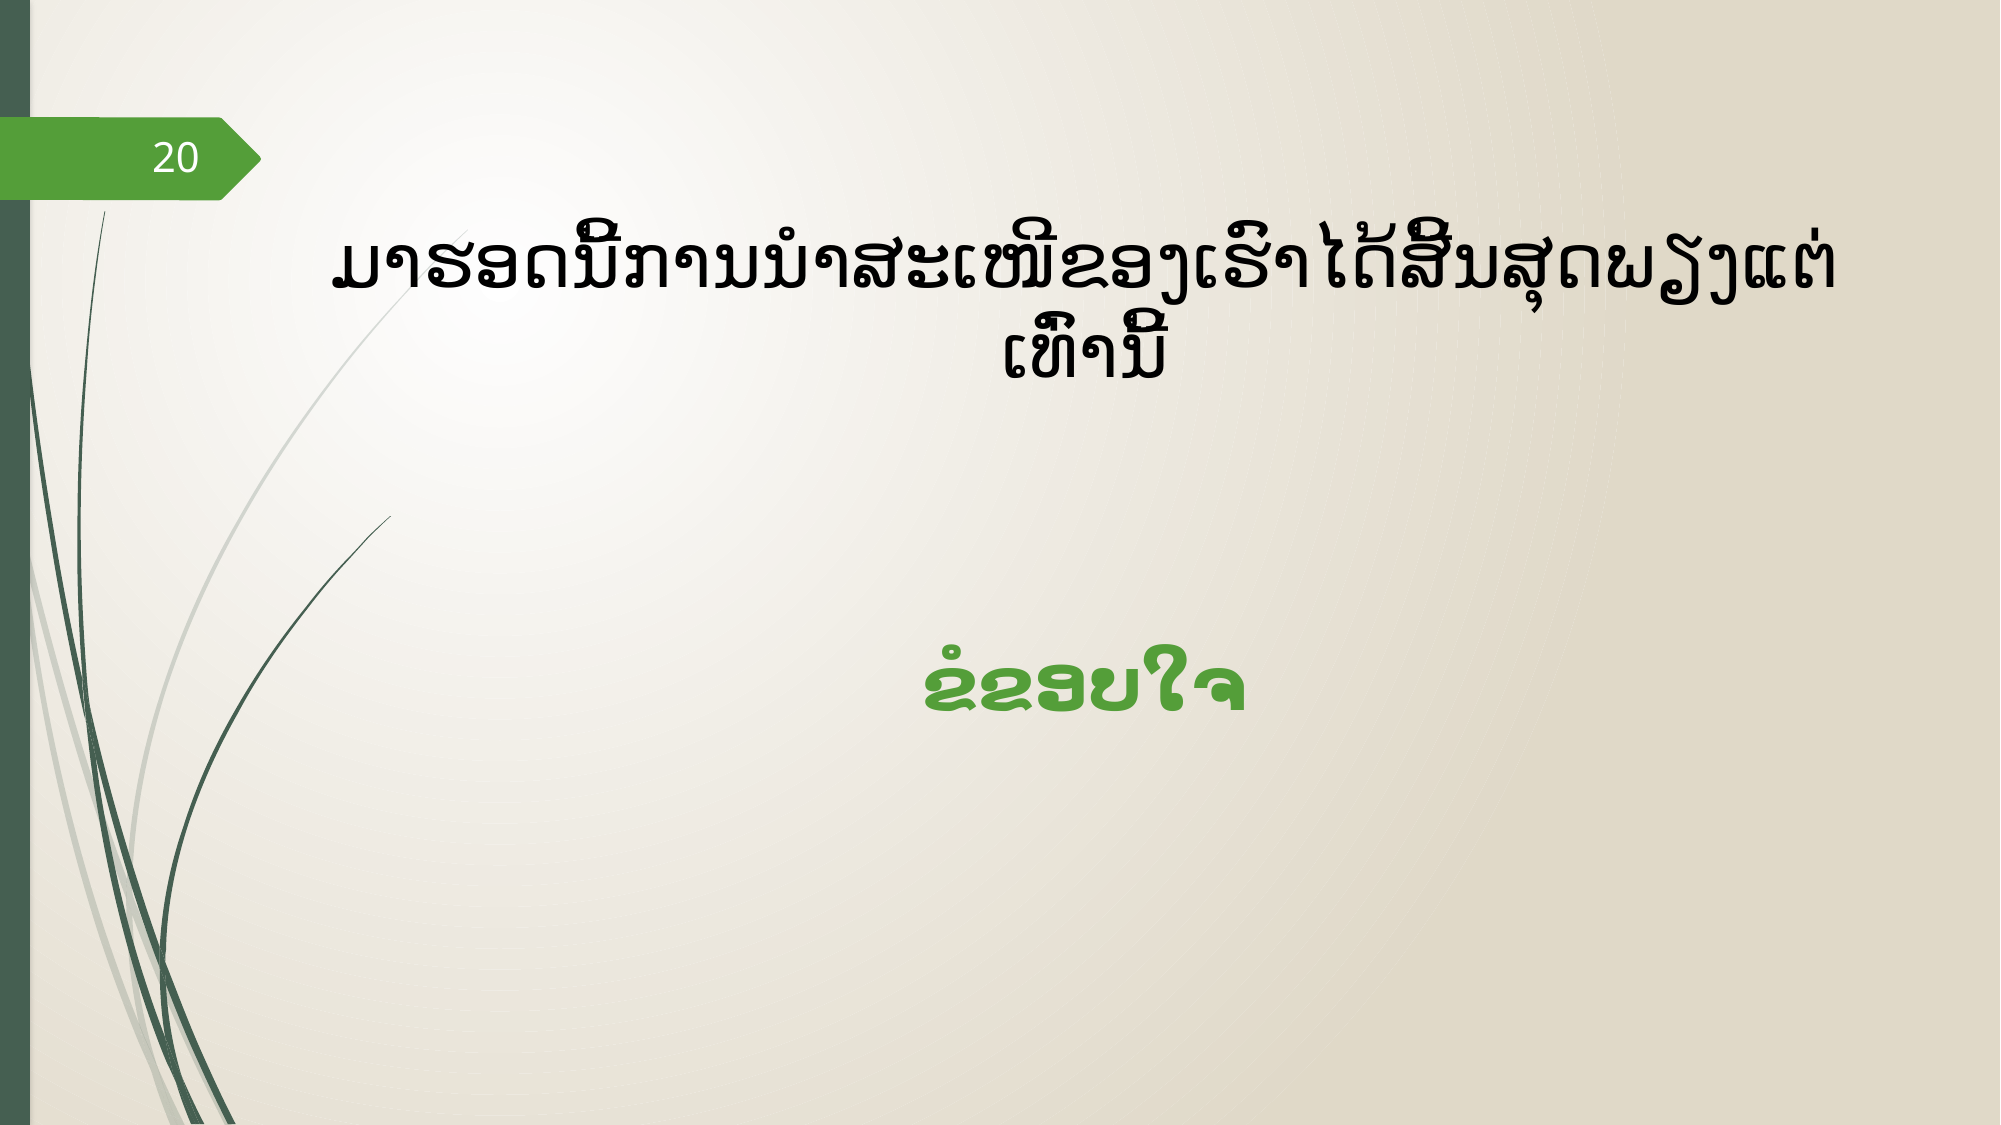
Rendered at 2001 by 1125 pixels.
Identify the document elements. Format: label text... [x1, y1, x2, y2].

list ມາຮອດນີ້ການນຳສະເໜີຂອງເຮົາໄດ້ສີ້ນສຸດພຽງແຕ່ເທົ່ານີ້ ຂໍຂອບໃຈ [281, 205, 1888, 698]
slide_number 20 [87, 129, 216, 190]
